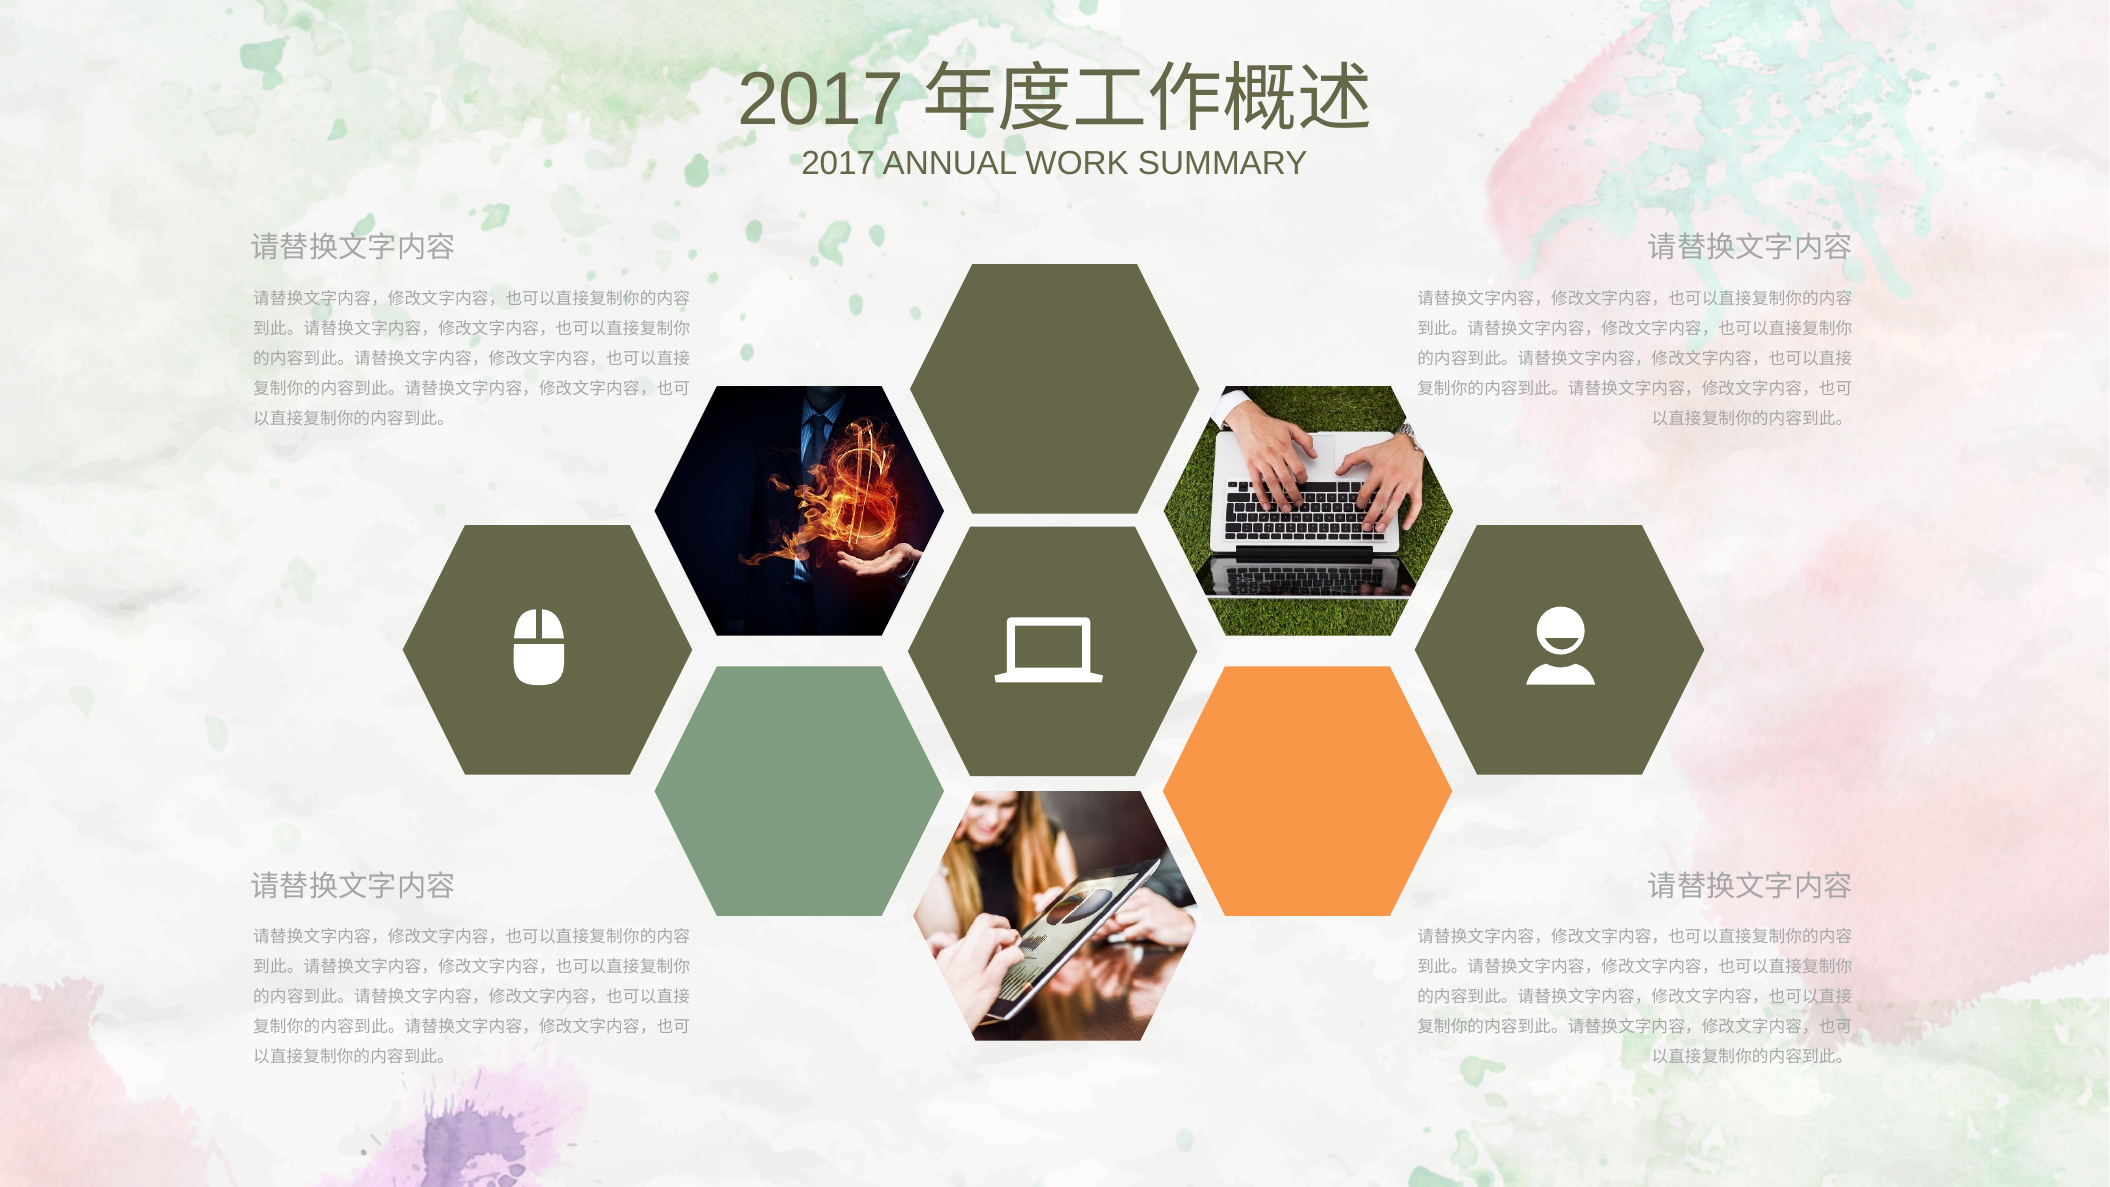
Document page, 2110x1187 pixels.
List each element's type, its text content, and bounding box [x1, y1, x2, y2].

text_box [1161, 777, 1454, 917]
picture [0, 0, 2110, 1187]
text_box [1162, 385, 1455, 524]
text_box 请替换文字内容 [1573, 866, 1853, 902]
text_box [653, 777, 946, 917]
text_box 请替换文字内容，修改文字内容，也可以直接复制你的内容到此。请替换文字内容，修改文字内容，也可以直接复制你的内容到此。请替换文字内容，修改文字内容，也可以直接复制你的内容到此。请替换文字内容，修改文字内容，也可以直接复制你的内容到此。 [1415, 278, 1853, 428]
text_box 请替换文字内容，修改文字内容，也可以直接复制你的内容到此。请替换文字内容，修改文字内容，也可以直接复制你的内容到此。请替换文字内容，修改文字内容，也可以直接复制你的内容到此。请替换文字内容，修改文字内容，也可以直接复制你的内容到此。 [1415, 916, 1853, 1067]
text_box [912, 790, 1204, 1042]
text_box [402, 524, 1705, 777]
text_box 请替换文字内容，修改文字内容，也可以直接复制你的内容到此。请替换文字内容，修改文字内容，也可以直接复制你的内容到此。请替换文字内容，修改文字内容，也可以直接复制你的内容到此。请替换文字内容，修改文字内容，也可以直接复制你的内容到此。 [253, 278, 691, 428]
text_box 请替换文字内容 [250, 866, 531, 902]
text_box [908, 263, 1201, 515]
text_box 请替换文字内容，修改文字内容，也可以直接复制你的内容到此。请替换文字内容，修改文字内容，也可以直接复制你的内容到此。请替换文字内容，修改文字内容，也可以直接复制你的内容到此。请替换文字内容，修改文字内容，也可以直接复制你的内容到此。 [253, 916, 691, 1067]
text_box 请替换文字内容 [1573, 228, 1853, 264]
text_box [653, 385, 946, 524]
text_box 2017 ANNUAL WORK SUMMARY [765, 141, 1344, 182]
text_box 请替换文字内容 [250, 228, 531, 264]
text_box 2017年度工作概述 [703, 49, 1407, 140]
